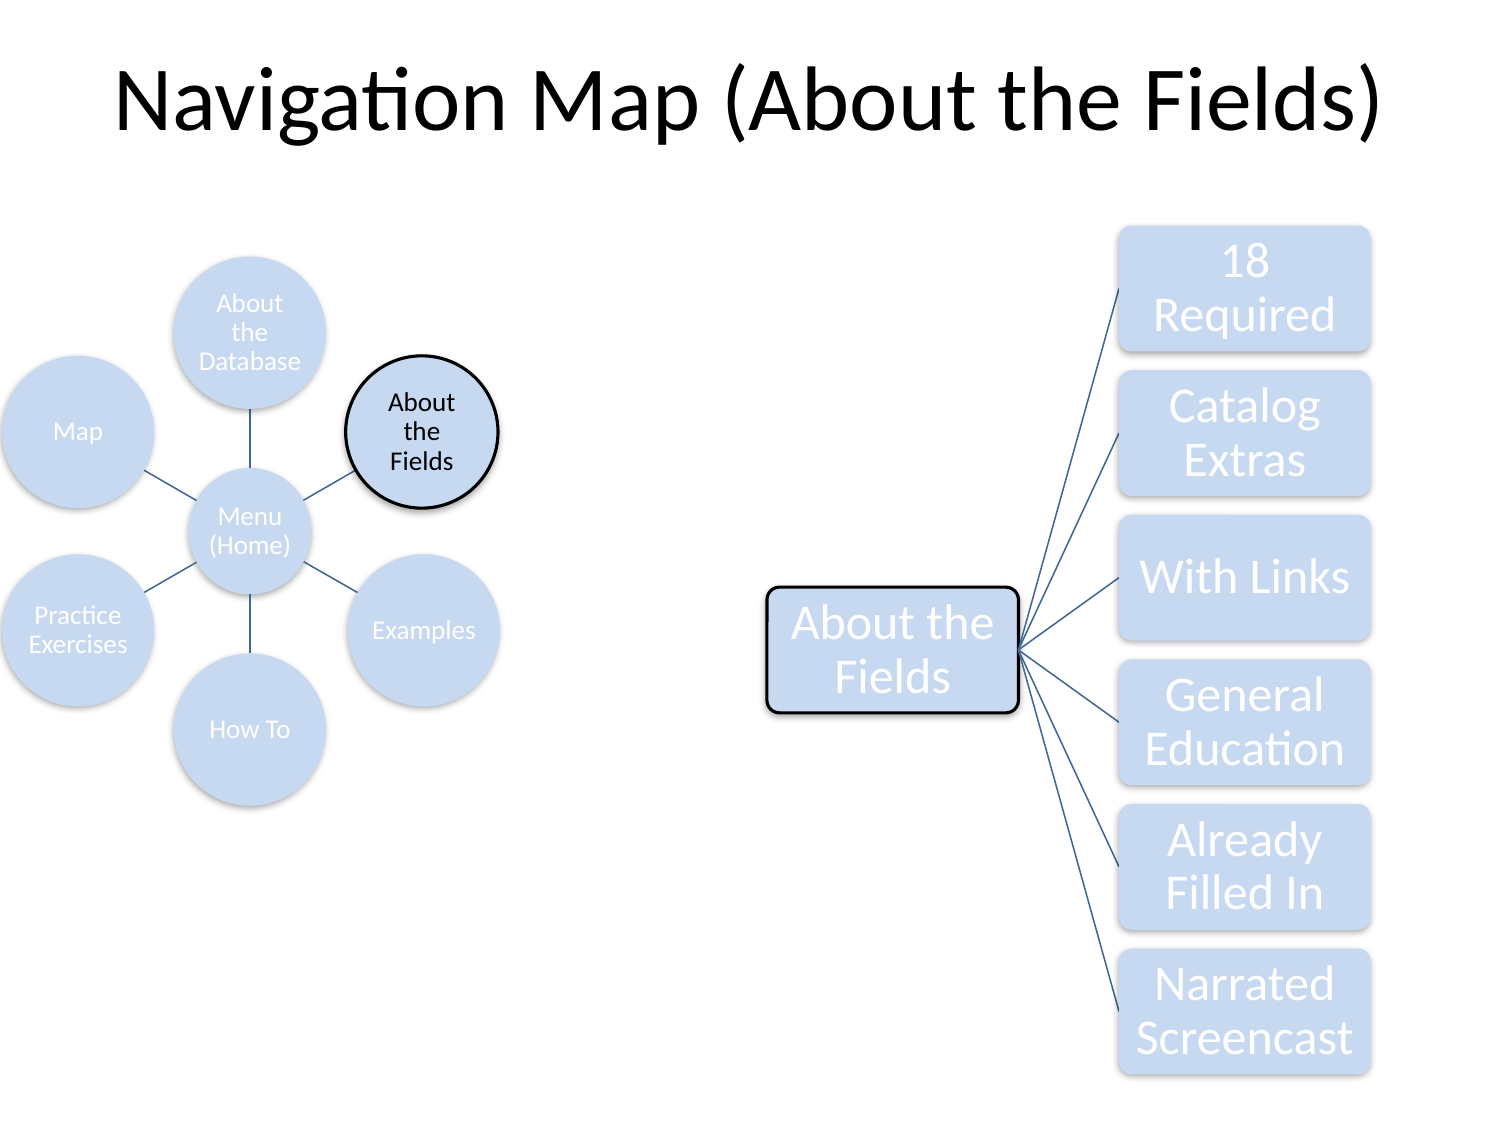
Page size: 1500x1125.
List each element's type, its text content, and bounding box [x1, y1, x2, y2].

title Navigation Map (About the Fields) [0, 0, 1500, 188]
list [637, 224, 1500, 1076]
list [0, 249, 501, 813]
